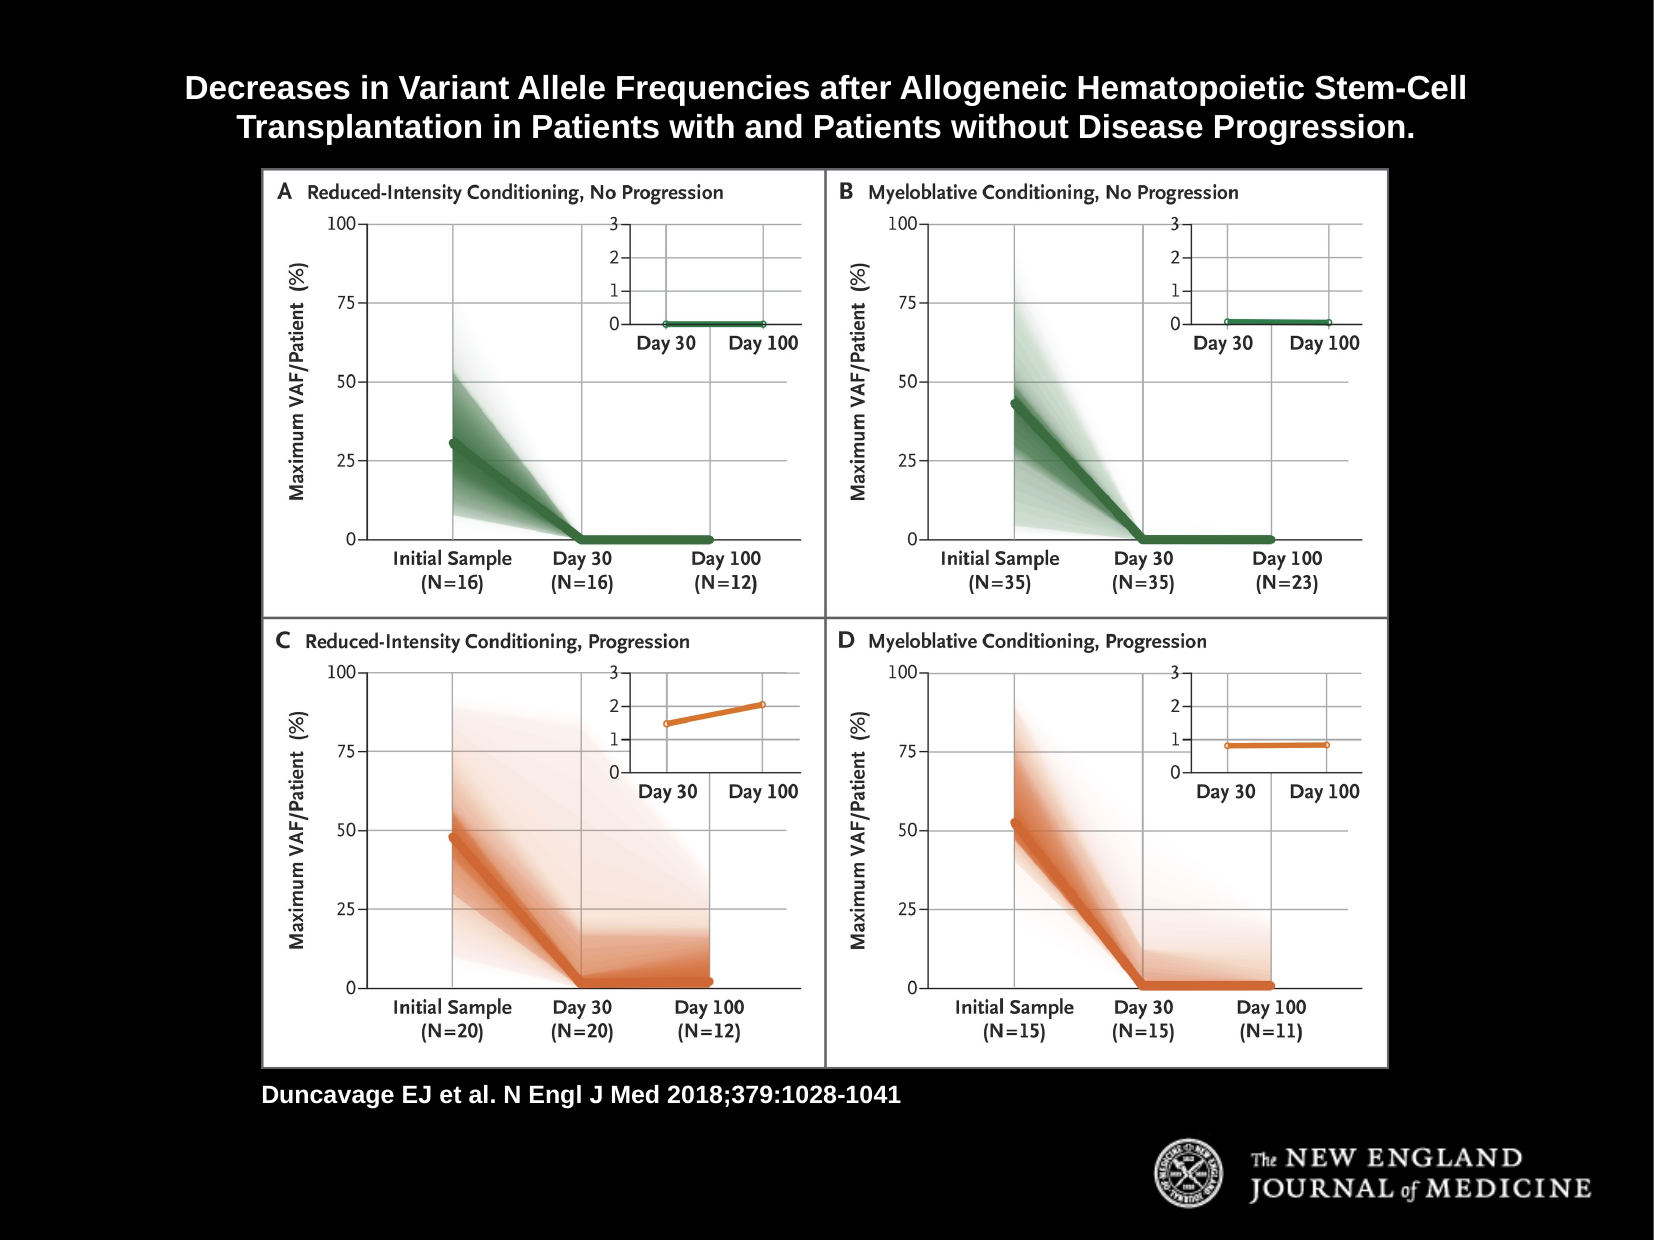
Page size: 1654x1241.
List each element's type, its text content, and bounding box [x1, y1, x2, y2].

picture [1141, 1133, 1606, 1213]
text_box Duncavage EJ et al. N Engl J Med 2018;379:1028-1041 [261, 1079, 1389, 1109]
text_box Decreases in Variant Allele Frequencies after Allogeneic Hematopoietic Stem-Cell Transplantation in Patients with and Patients without Disease Progression. [58, 68, 1596, 147]
picture [261, 168, 1389, 1069]
